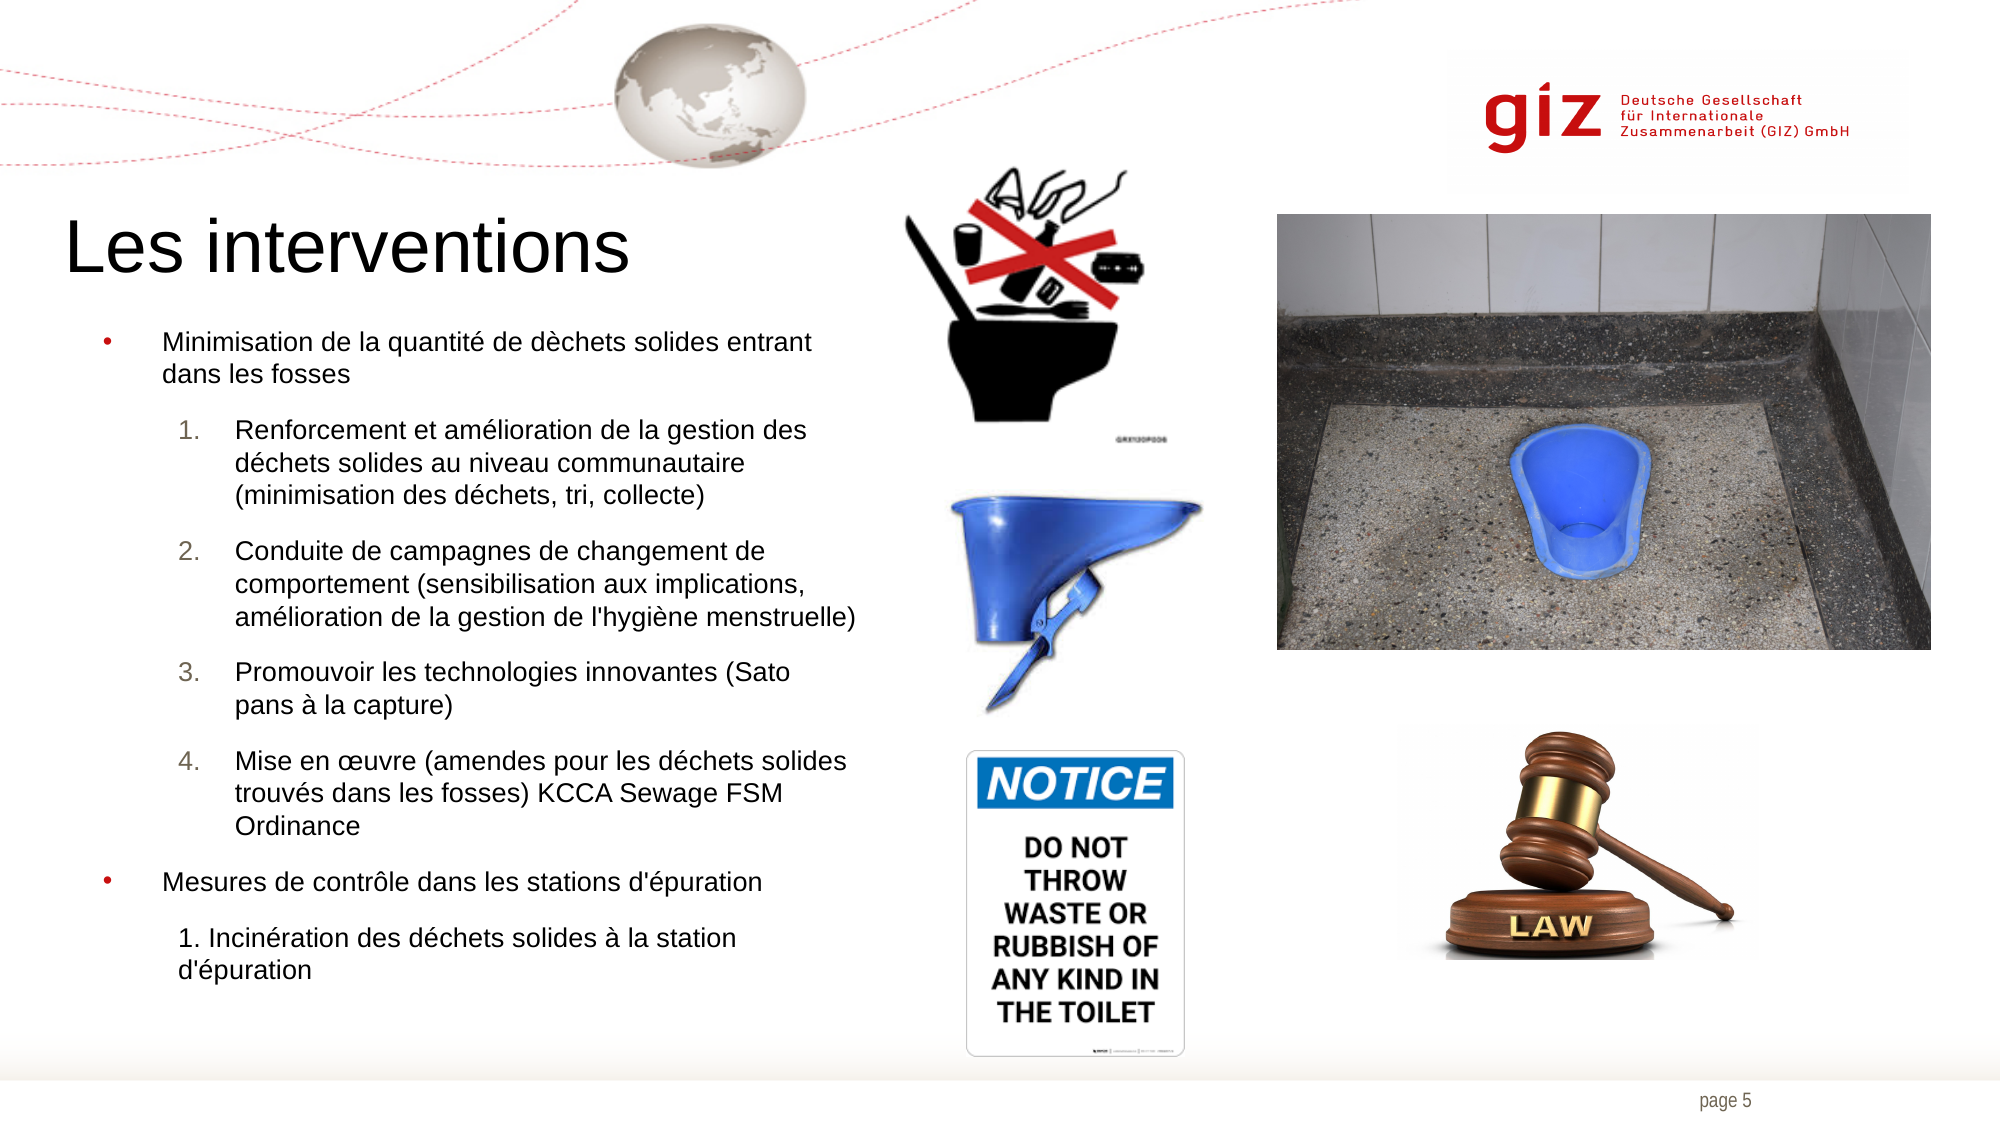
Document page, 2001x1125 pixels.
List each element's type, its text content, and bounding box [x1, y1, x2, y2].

picture [1277, 213, 1931, 650]
picture [1447, 49, 1909, 194]
title Les interventions [48, 17, 691, 296]
list Minimisation de la quantité de dèchets solides entrant dans les fosses Renforcement et amélioration de la gestion des déchets solides au niveau communautaire (minimisation des déchets, tri, collecte) Conduite de campagnes de changement de comportement (sensibilisation aux implications, amélioration de la gestion de l'hygiène menstruelle) Promouvoir les technologies innovantes (Sato pans à la capture) Mise en œuvre (amendes pour les déchets solides trouvés dans les fosses) KCCA Sewage FSM Ordinance Mesures de contrôle dans les stations d'épuration 1. Incinération des déchets solides à la station d'épuration [87, 316, 874, 1022]
picture [0, 0, 2000, 1081]
